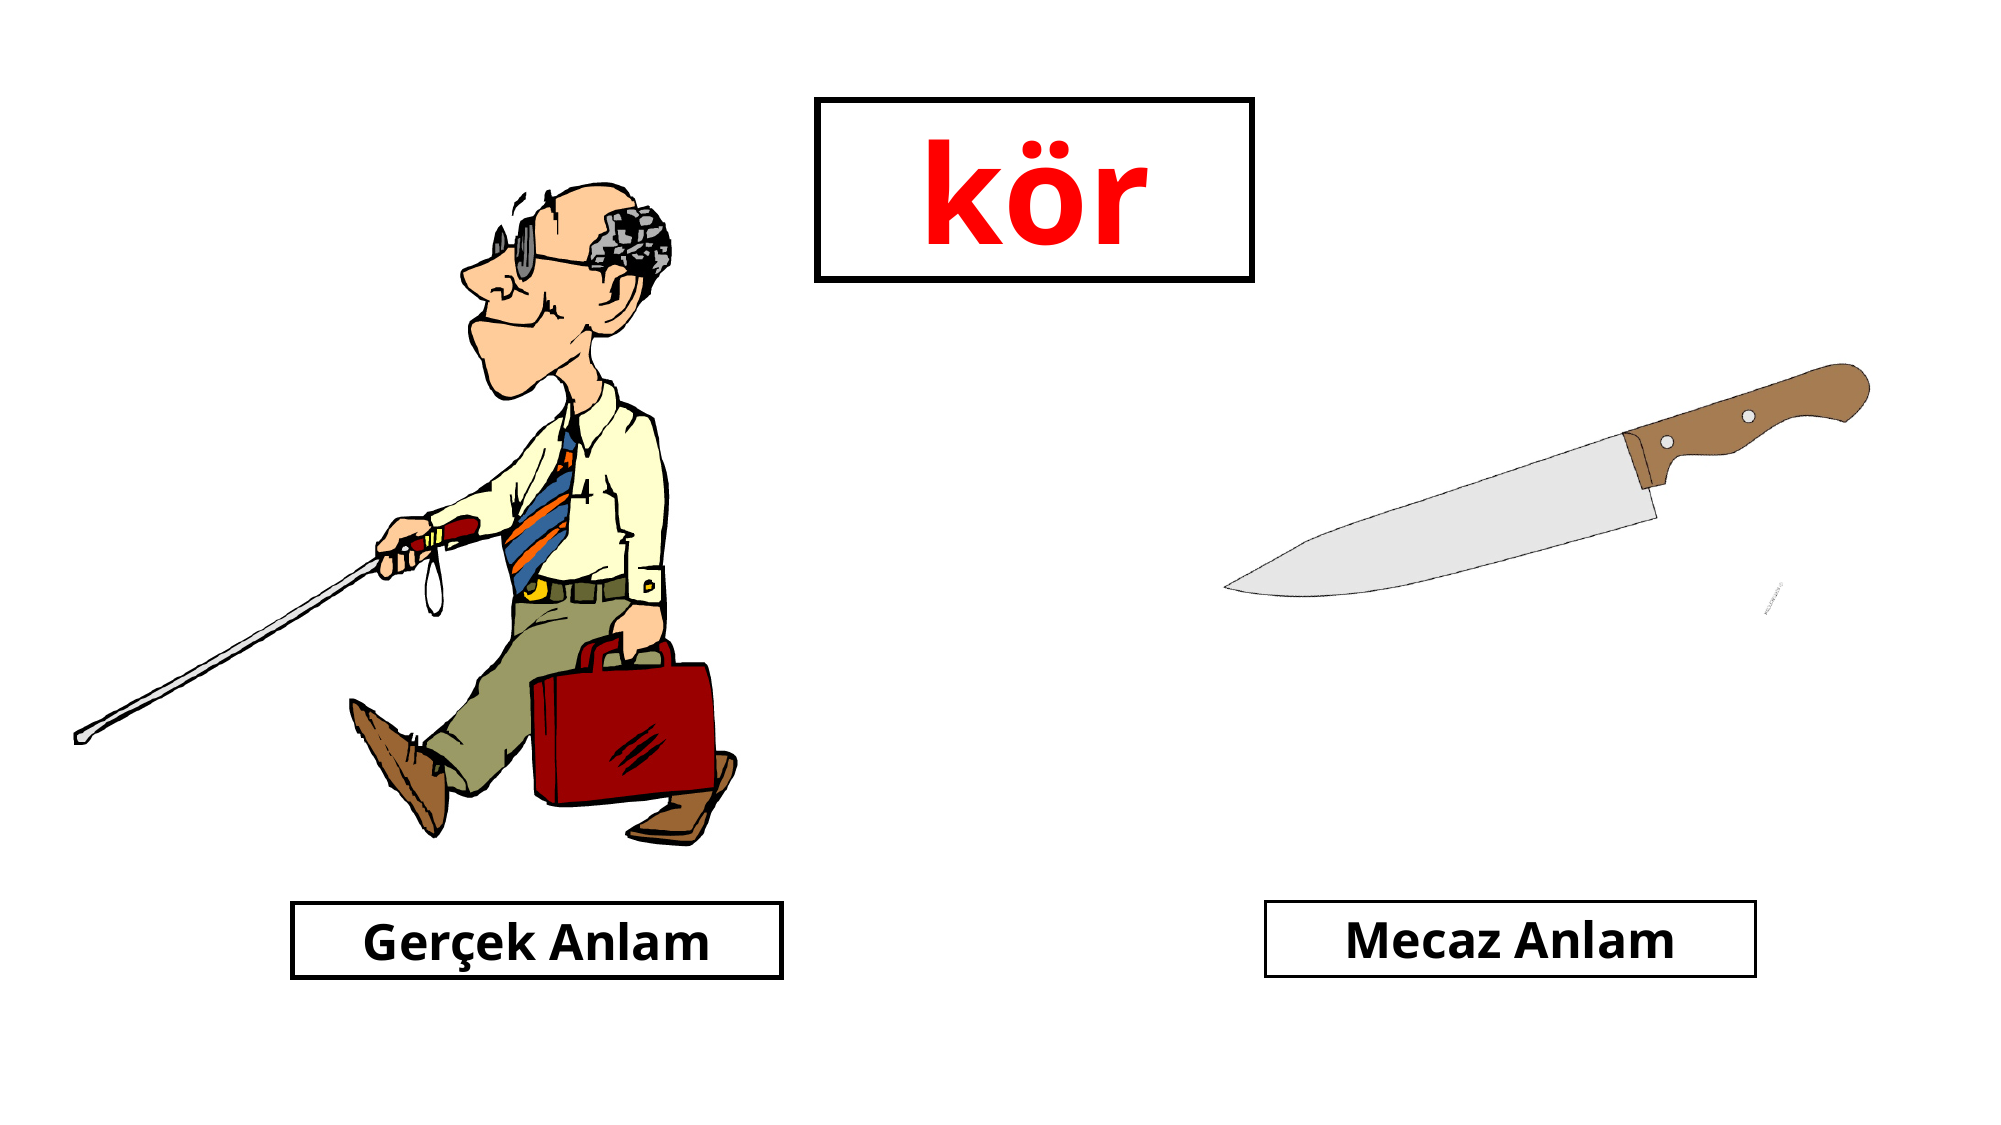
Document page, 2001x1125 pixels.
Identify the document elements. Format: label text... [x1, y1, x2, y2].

text_box kör [816, 99, 1253, 281]
picture [1176, 127, 1889, 820]
text_box Gerçek Anlam [291, 902, 783, 979]
picture [72, 175, 761, 847]
text_box Mecaz Anlam [1265, 900, 1756, 977]
